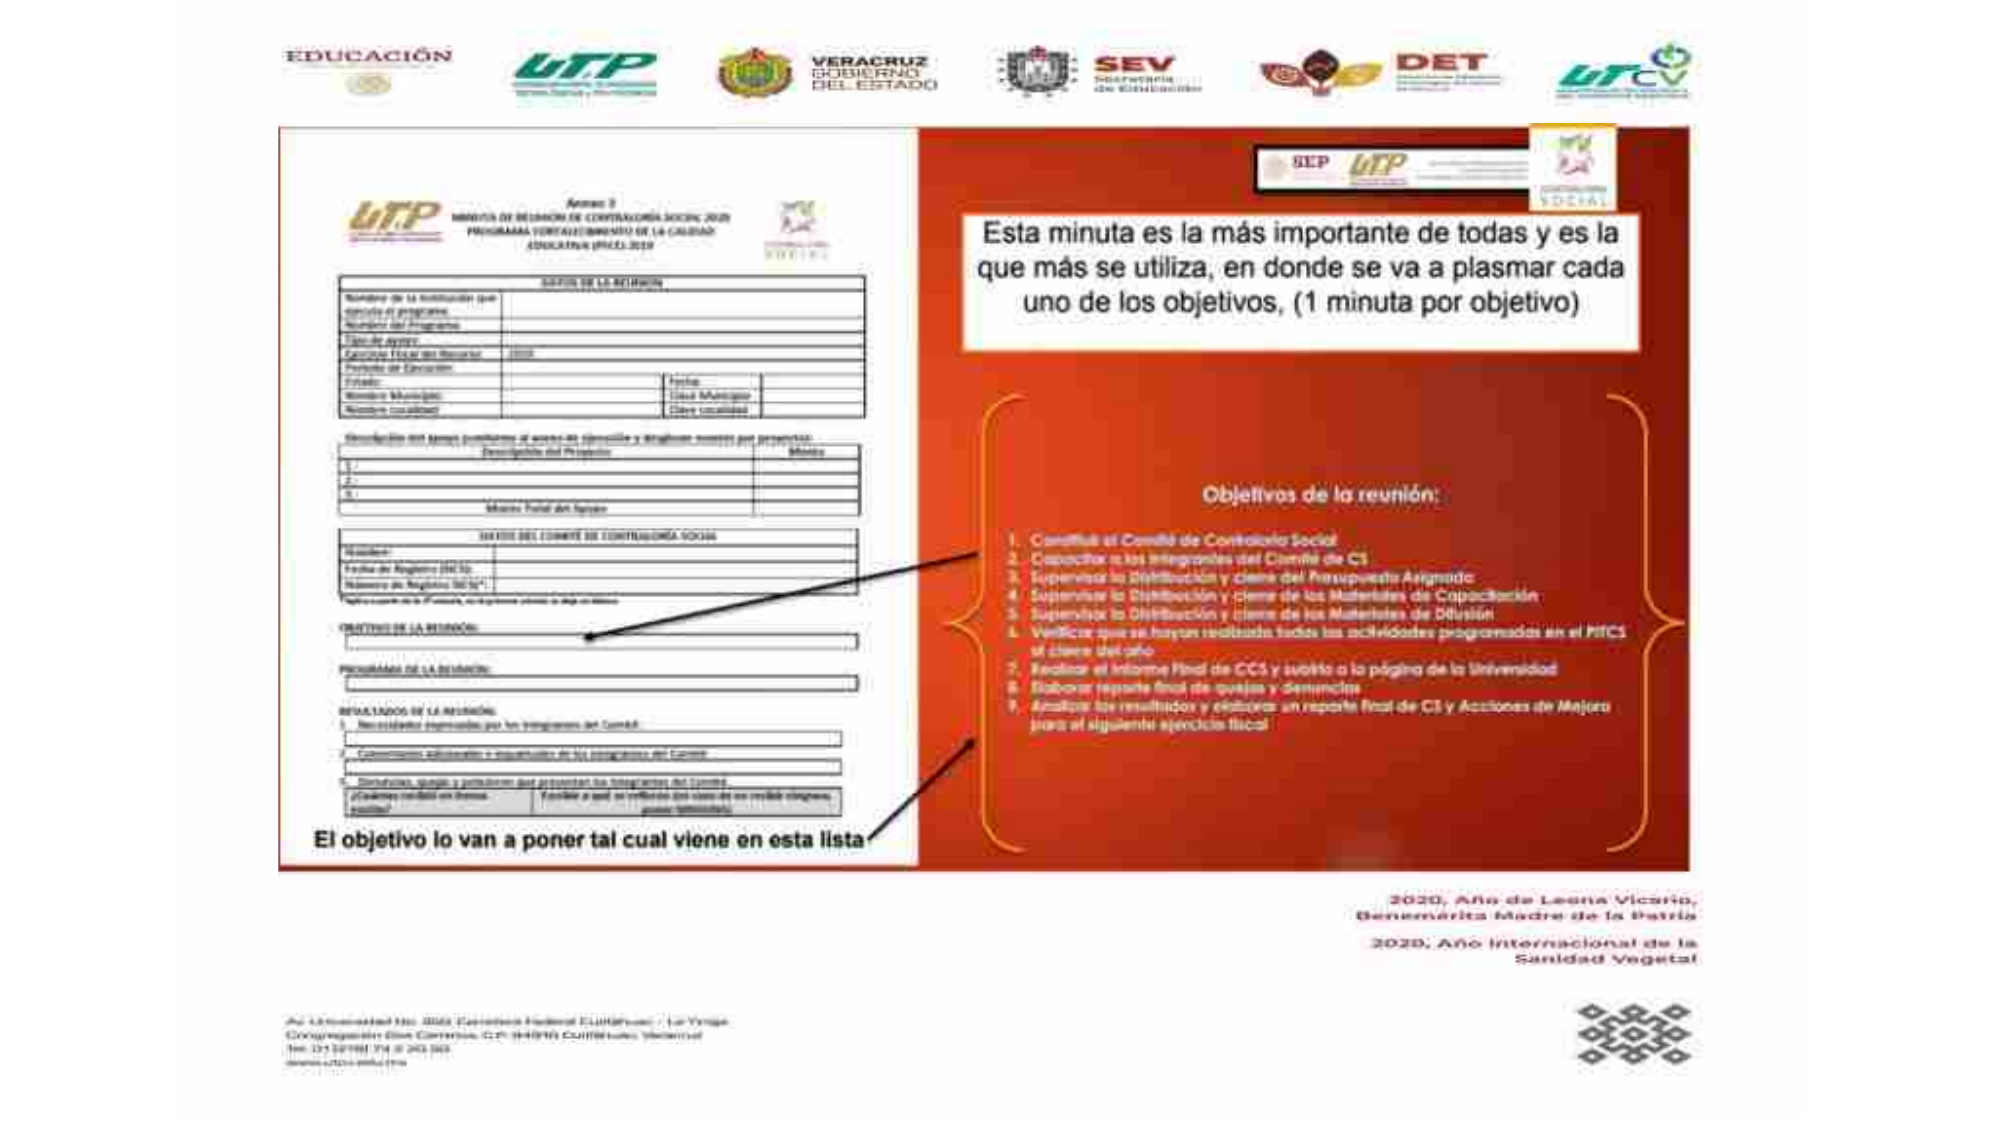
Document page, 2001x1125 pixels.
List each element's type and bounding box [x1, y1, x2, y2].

picture [173, 0, 1805, 1117]
